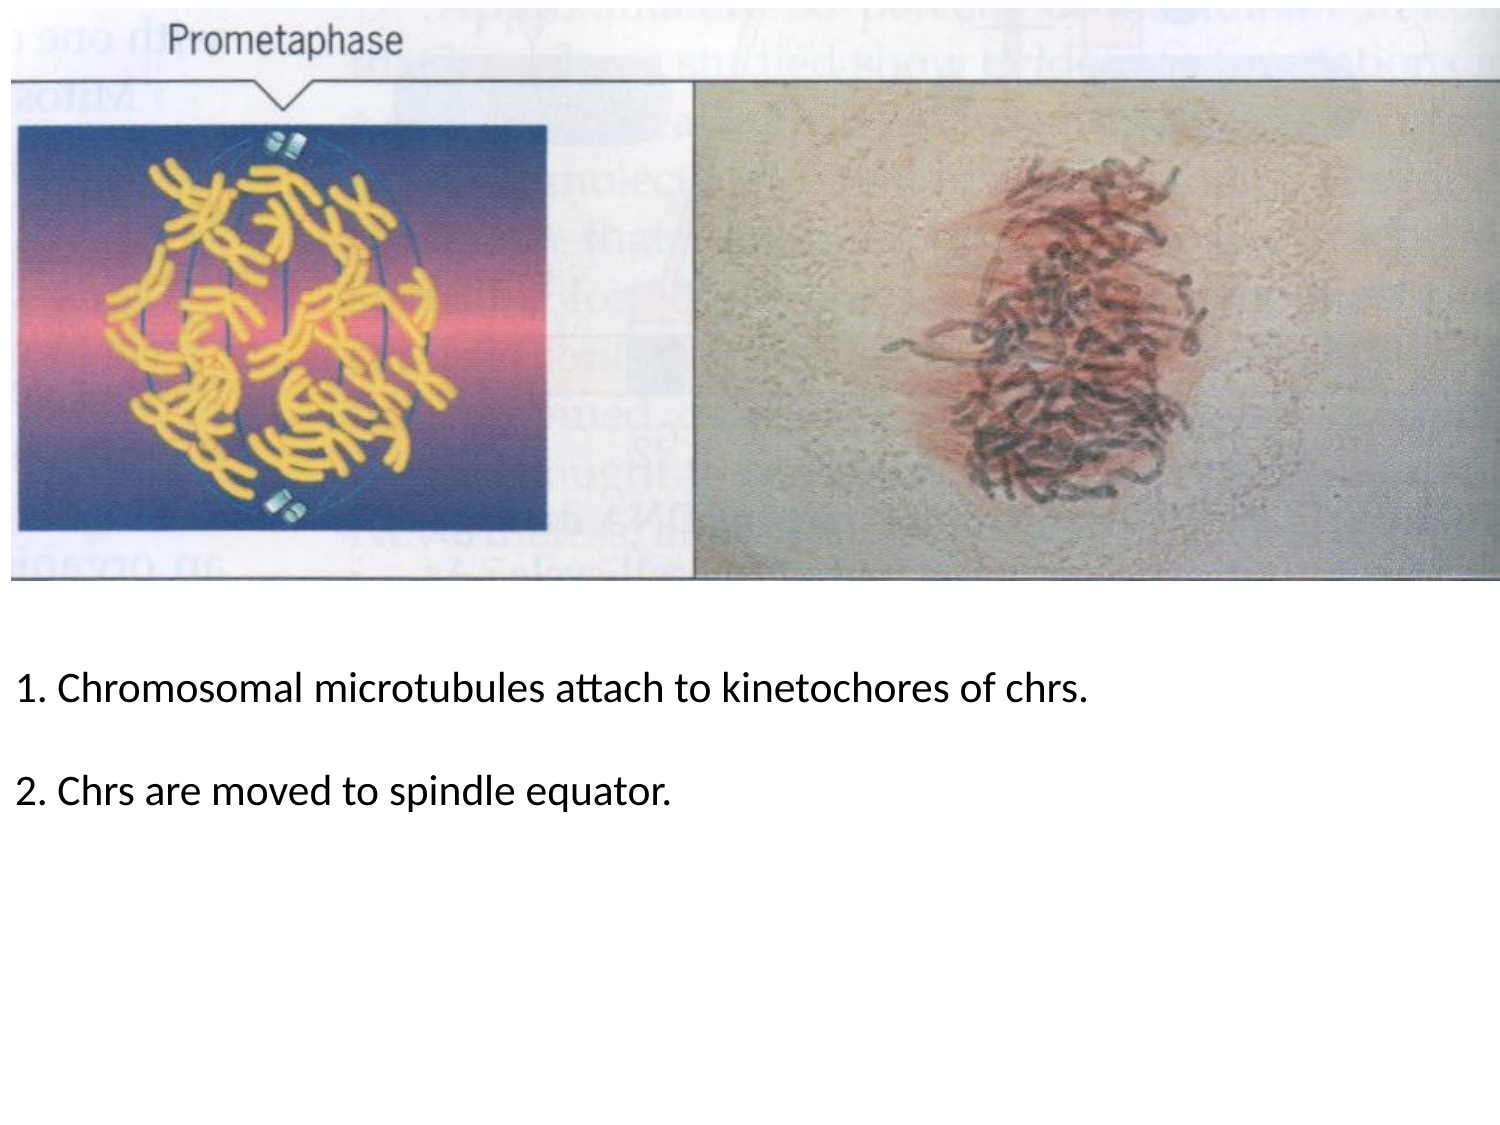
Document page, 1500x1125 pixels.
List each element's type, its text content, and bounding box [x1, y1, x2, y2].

text_box 1. Chromosomal microtubules attach to kinetochores of chrs. 2. Chrs are moved to spindle equator. [0, 601, 1500, 822]
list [11, 0, 1500, 581]
